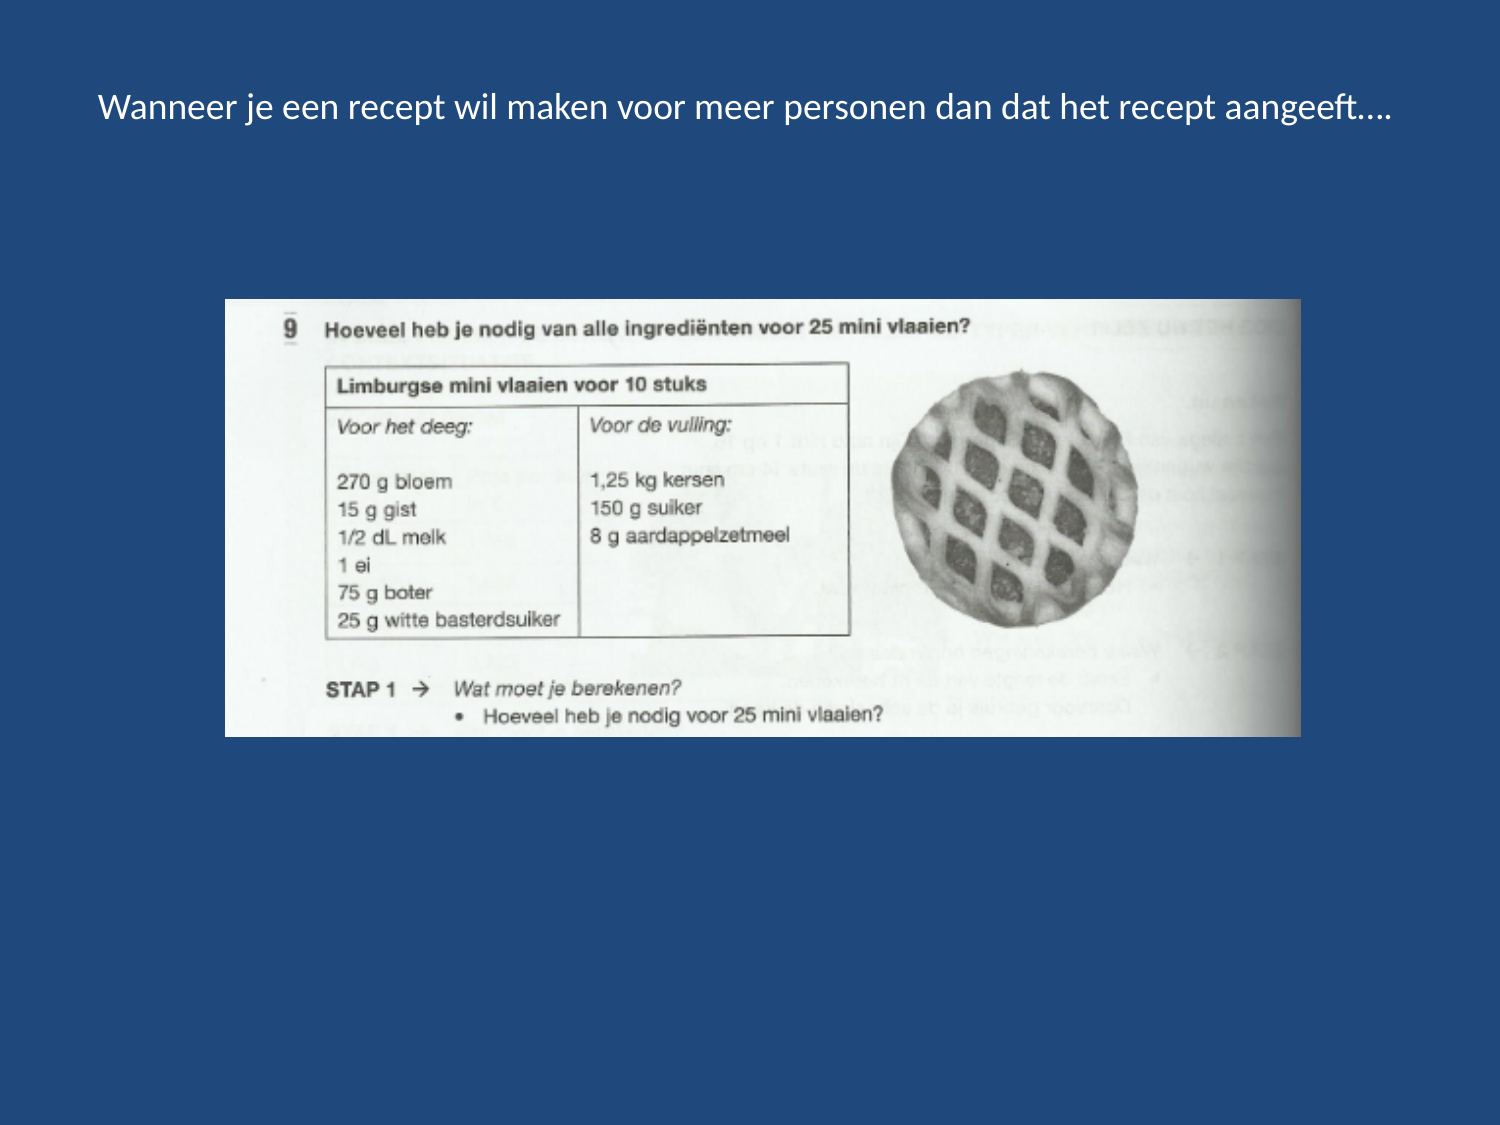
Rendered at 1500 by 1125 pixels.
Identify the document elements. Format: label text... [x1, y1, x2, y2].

picture [224, 299, 1301, 737]
text_box Wanneer je een recept wil maken voor meer personen dan dat het recept aangeeft…. [83, 74, 1410, 135]
